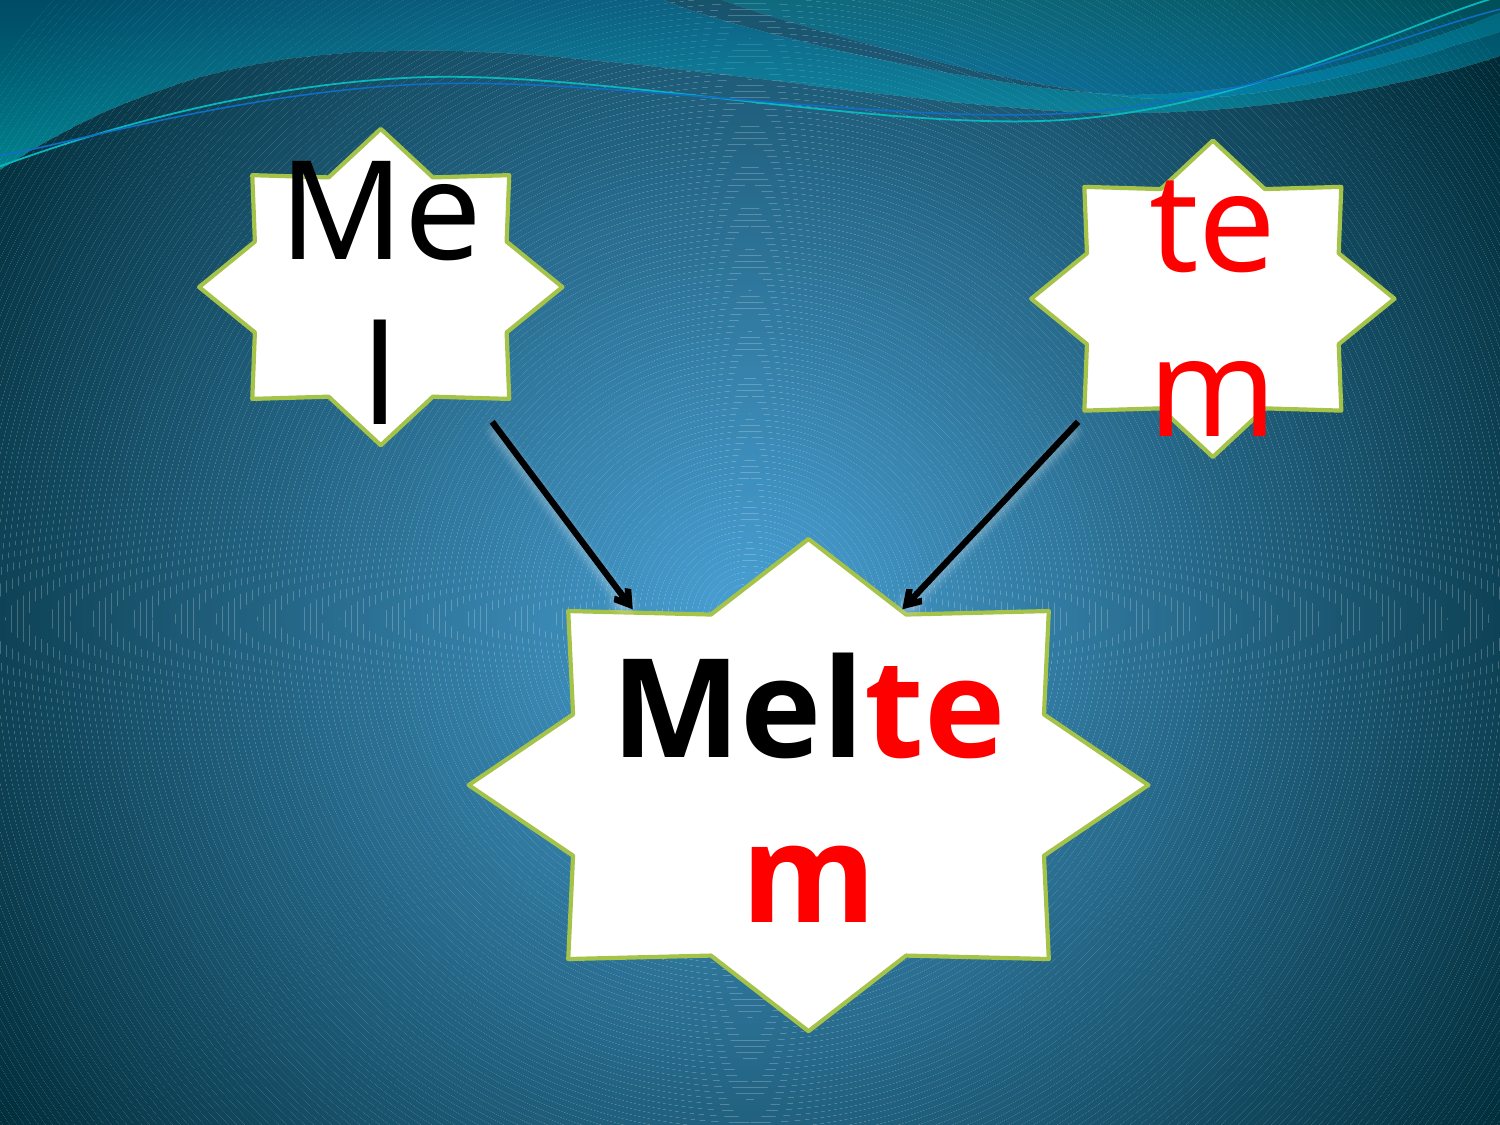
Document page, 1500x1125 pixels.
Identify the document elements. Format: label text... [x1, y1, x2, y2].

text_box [468, 445, 657, 587]
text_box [611, 609, 636, 617]
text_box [896, 427, 1085, 604]
text_box Meltem [466, 537, 1151, 1033]
text_box Mel [197, 127, 565, 447]
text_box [890, 599, 1051, 618]
text_box tem [1029, 139, 1397, 459]
